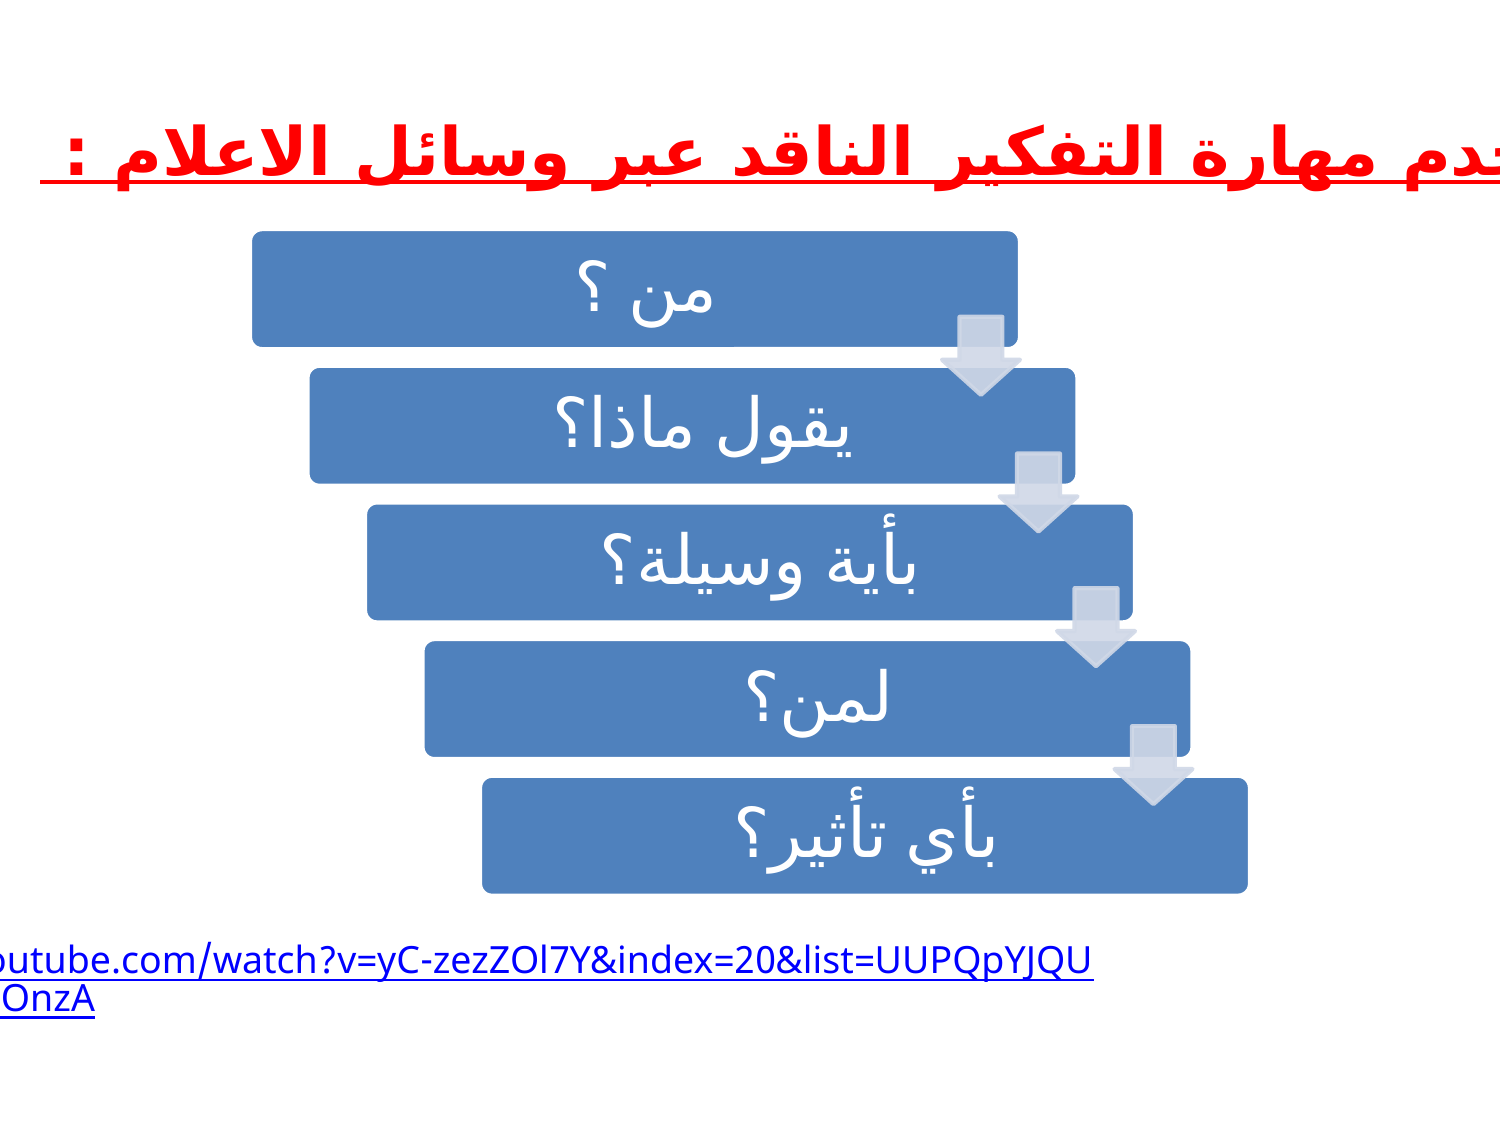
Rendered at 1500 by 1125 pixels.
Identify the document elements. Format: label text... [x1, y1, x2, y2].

text_box كيف نستخدم مهارة التفكير الناقد عبر وسائل الاعلام : [25, 101, 1500, 242]
text_box http://www.youtube.com/watch?v=yC-zezZOl7Y&index=20&list=UUPQpYJQUmcg9x7DA1Y2OnzA [76, 928, 1454, 1038]
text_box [249, 228, 1251, 897]
